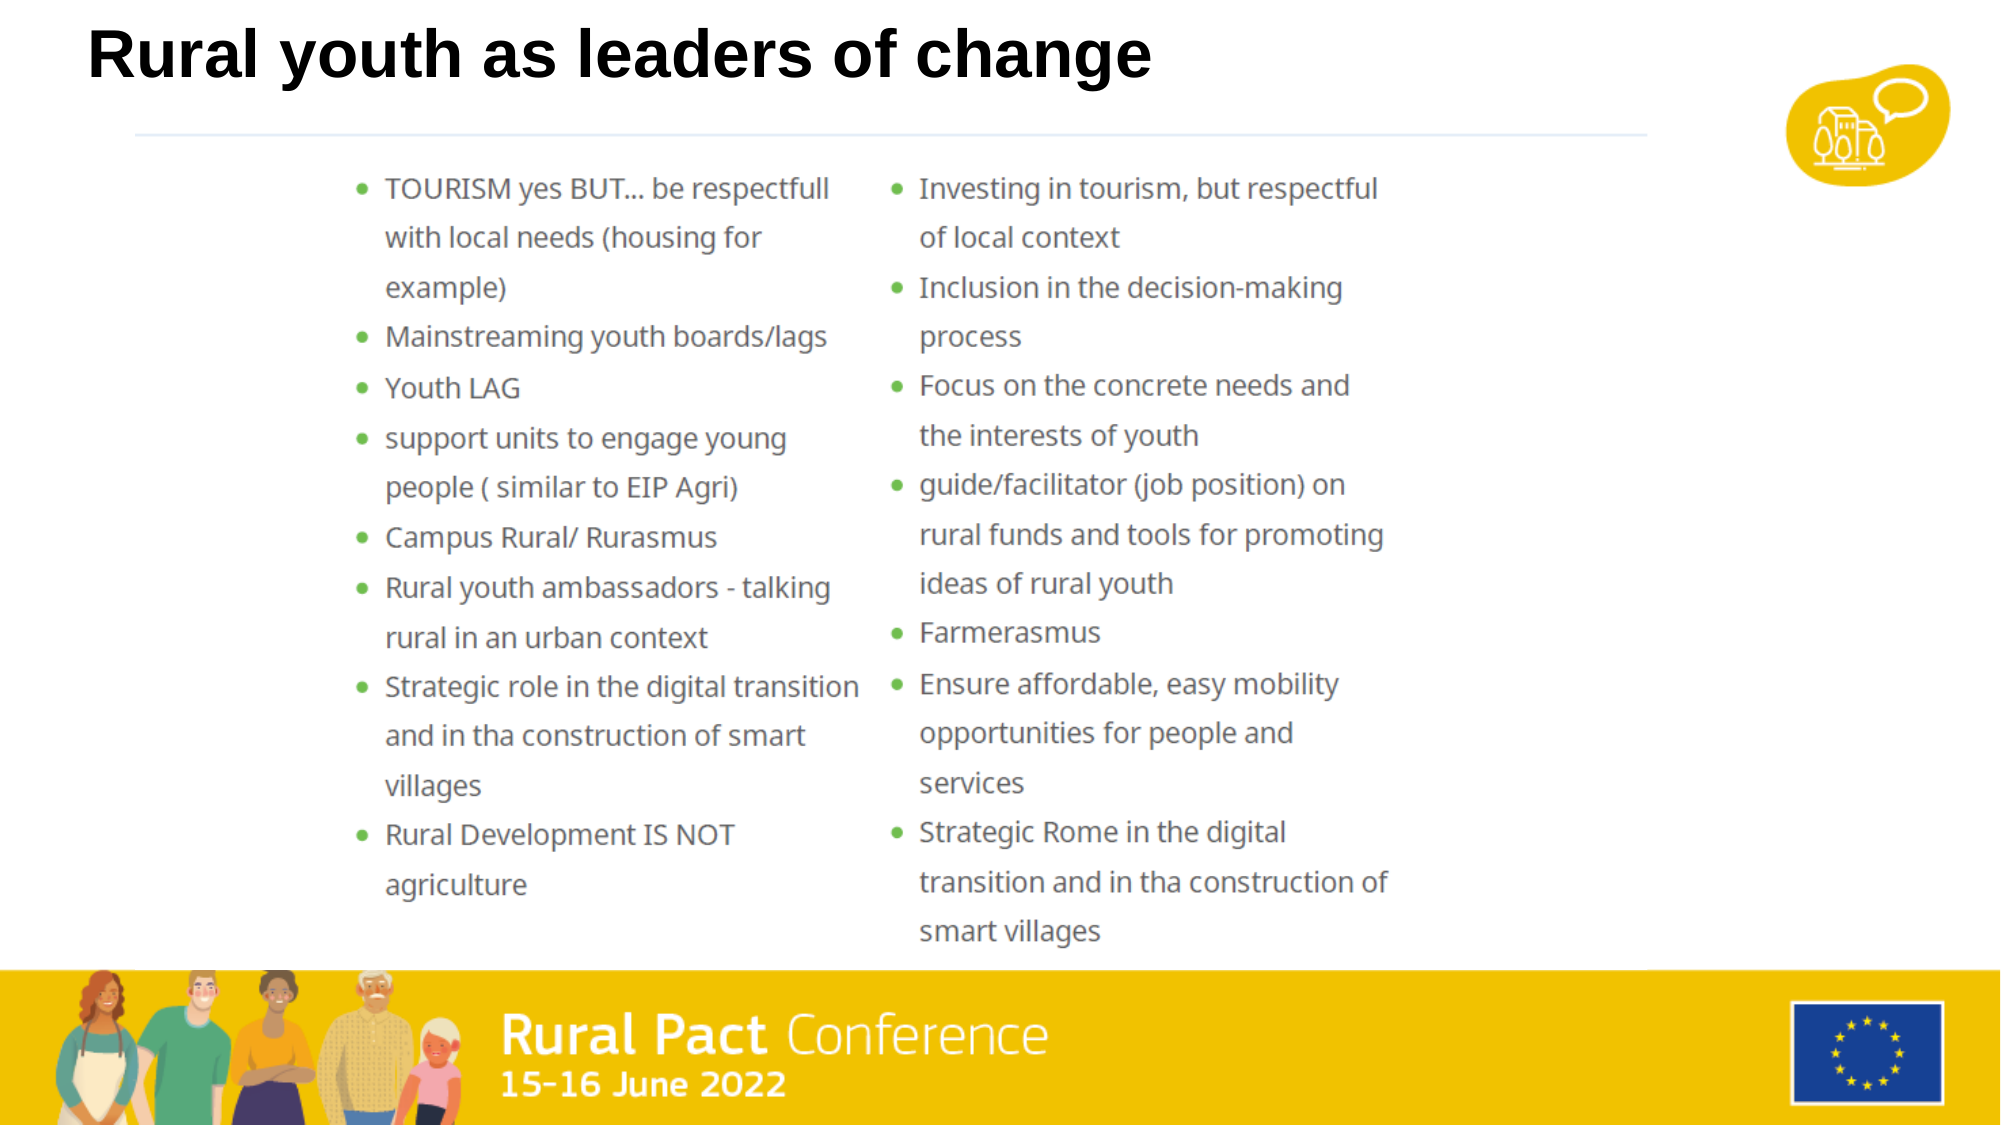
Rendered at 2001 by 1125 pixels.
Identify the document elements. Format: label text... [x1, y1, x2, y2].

title Rural youth as leaders of change [72, 0, 1762, 101]
picture [0, 0, 2001, 1125]
